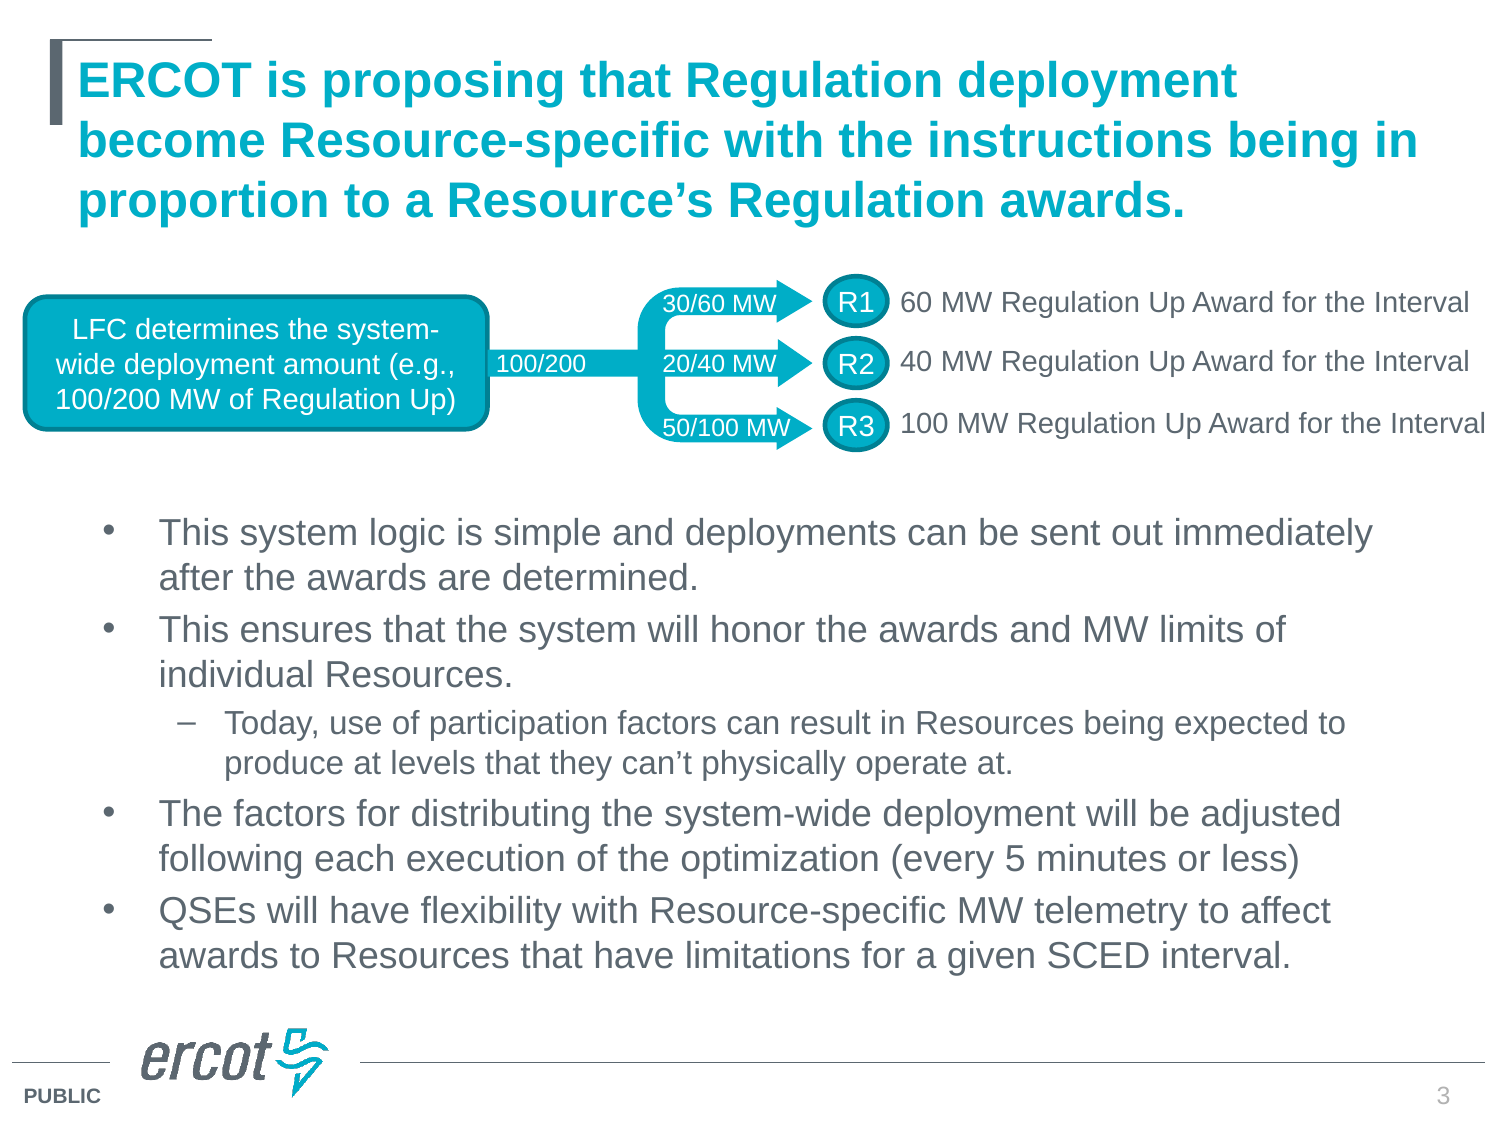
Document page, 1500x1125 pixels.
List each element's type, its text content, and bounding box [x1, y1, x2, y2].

list This system logic is simple and deployments can be sent out immediately after the awards are determined. This ensures that the system will honor the awards and MW limits of individual Resources. Today, use of participation factors can result in Resources being expected to produce at levels that they can’t physically operate at. The factors for distributing the system-wide deployment will be adjusted following each execution of the optimization (every 5 minutes or less) QSEs will have flexibility with Resource-specific MW telemetry to affect awards to Resources that have limitations for a given SCED interval. [87, 500, 1438, 1064]
picture [137, 1064, 332, 1100]
text_box [663, 413, 815, 452]
text_box R1 [822, 274, 890, 328]
text_box 40 MW Regulation Up Award for the Interval [898, 336, 1500, 383]
text_box LFC determines the system-wide deployment amount (e.g., 100/200 MW of Regulation Up) [22, 294, 490, 432]
text_box [636, 379, 673, 441]
text_box 100/200 MW [495, 347, 638, 408]
text_box [638, 337, 815, 390]
title ERCOT is proposing that Regulation deployment become Resource-specific with the instructions being in proportion to a Resource’s Regulation awards. [62, 39, 1450, 238]
text_box [774, 318, 789, 325]
text_box 100 MW Regulation Up Award for the Interval [898, 398, 1500, 445]
text_box R2 [822, 336, 890, 390]
text_box 30/60 MW [662, 287, 792, 318]
text_box 20/40 MW [662, 347, 792, 378]
text_box [668, 277, 815, 316]
text_box [774, 405, 786, 410]
text_box 50/100 MW [662, 410, 792, 441]
text_box [635, 289, 676, 347]
slide_number 3 [1400, 1076, 1488, 1113]
text_box 60 MW Regulation Up Award for the Interval [898, 278, 1500, 324]
text_box [485, 347, 495, 379]
text_box R3 [822, 398, 890, 452]
